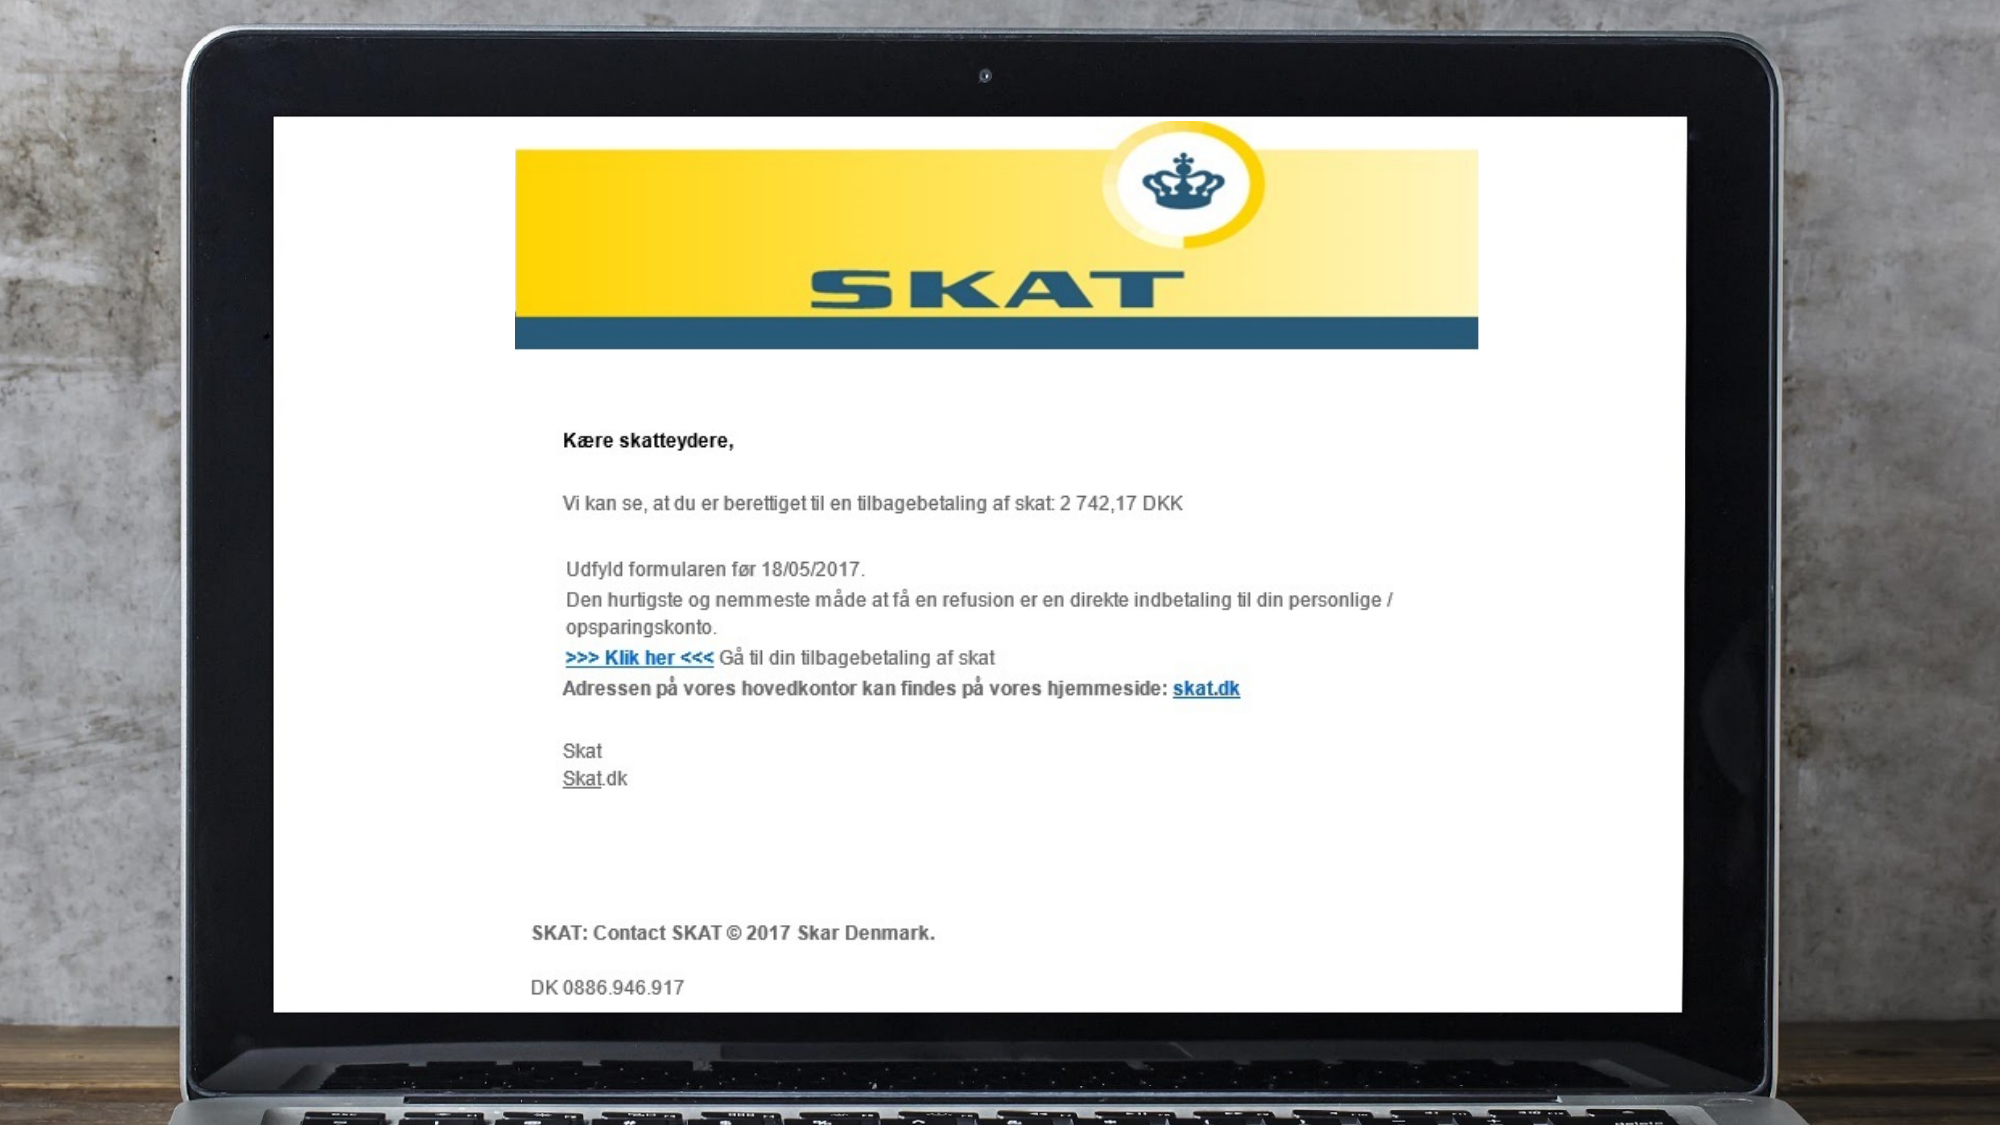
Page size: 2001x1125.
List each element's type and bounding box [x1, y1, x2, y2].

list [514, 121, 1479, 999]
picture [0, 0, 2000, 1125]
